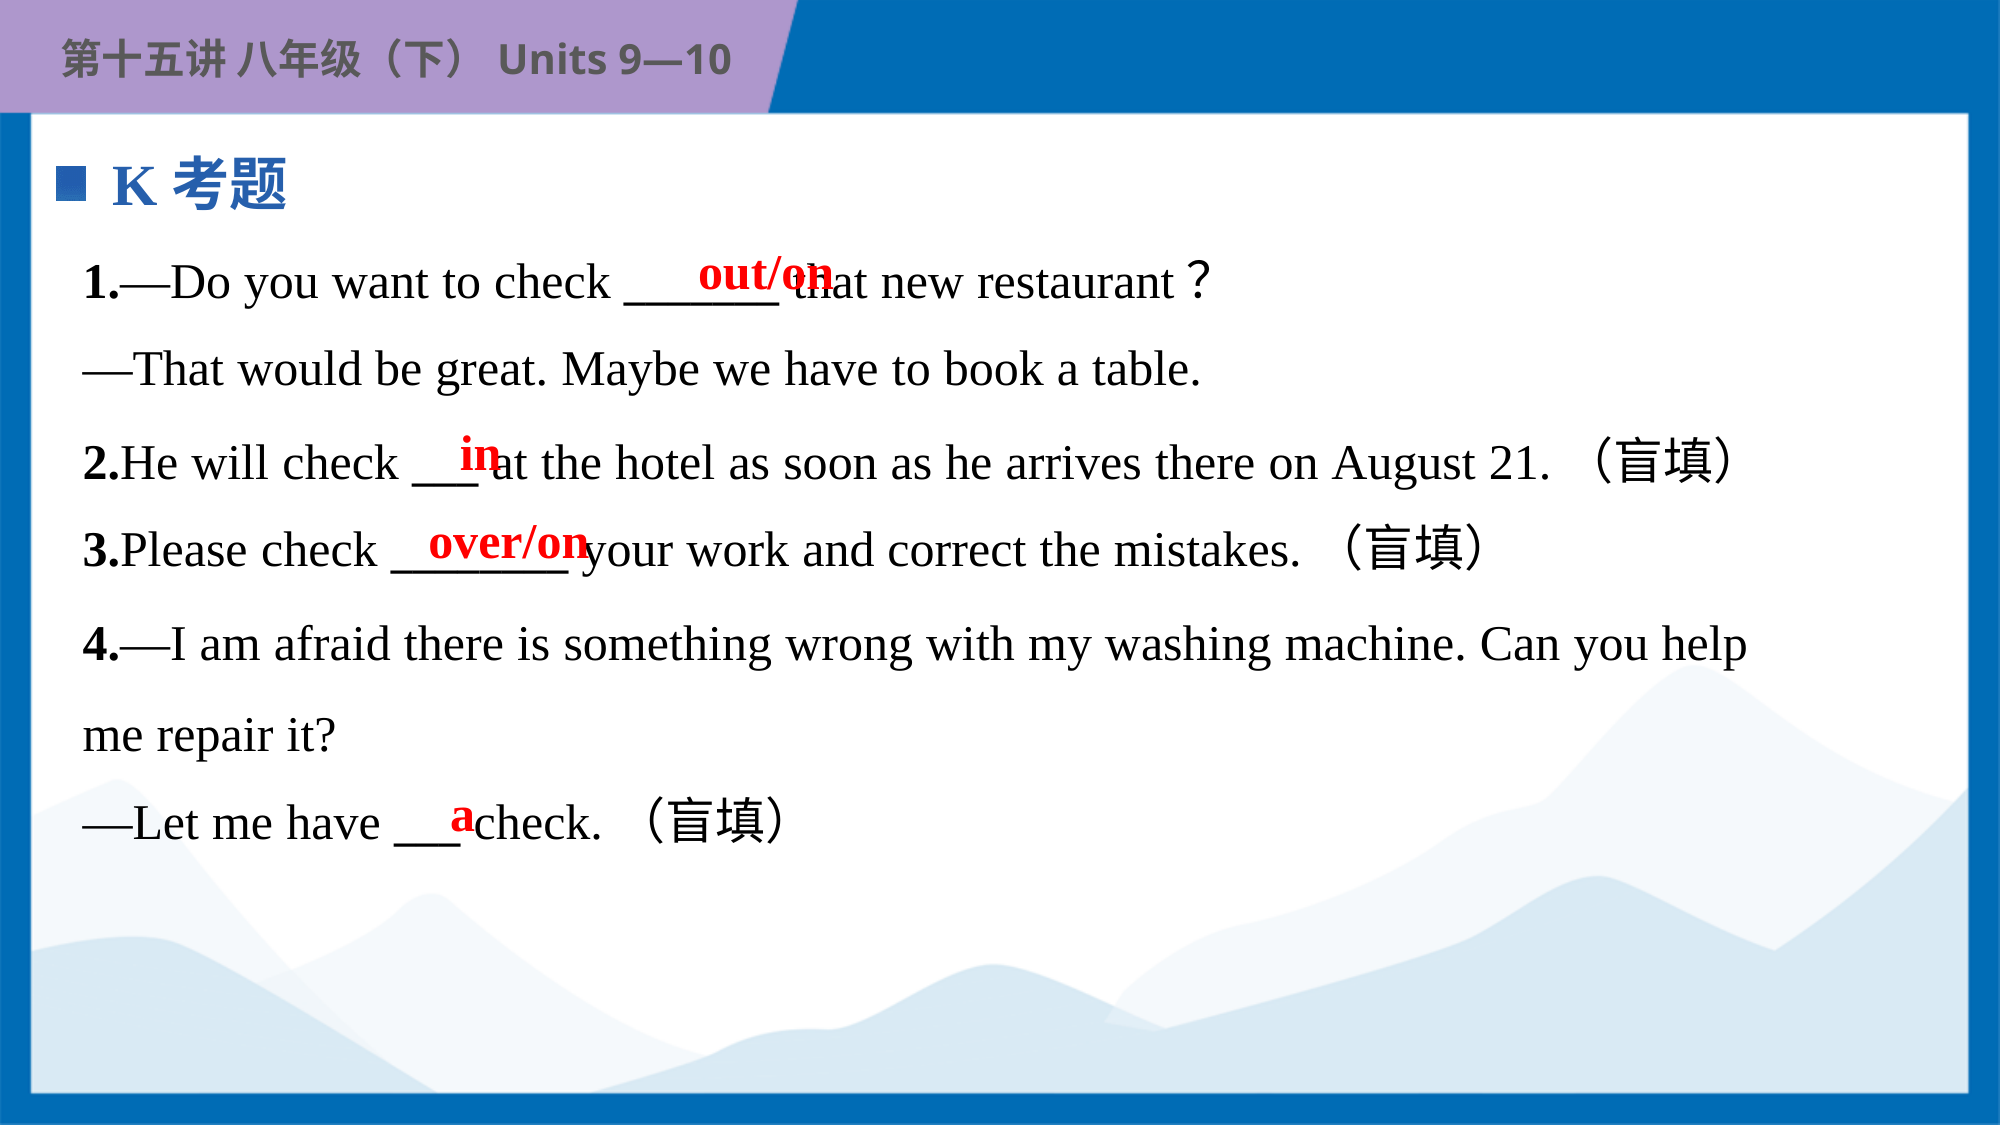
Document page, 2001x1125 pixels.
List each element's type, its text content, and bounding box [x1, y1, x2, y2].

text_box 1.—Do you want to check _______ that new restaurant？ —That would be great. Maybe we have to book a table. [82, 216, 1917, 387]
text_box 4.—I am afraid there is something wrong with my washing machine. Can you help me repair it? —Let me have ___ check.（盲填） [82, 578, 1917, 840]
text_box a [431, 753, 493, 833]
text_box out/on [680, 212, 853, 291]
picture [0, 0, 2000, 1125]
text_box over/on [410, 481, 608, 560]
text_box K考题 [112, 146, 1917, 216]
text_box 2.He will check ___ at the hotel as soon as he arrives there on August 21.（盲填） 3.Please check ________ your work and correct the mistakes.（盲填） [82, 397, 1961, 568]
text_box in [441, 392, 520, 472]
